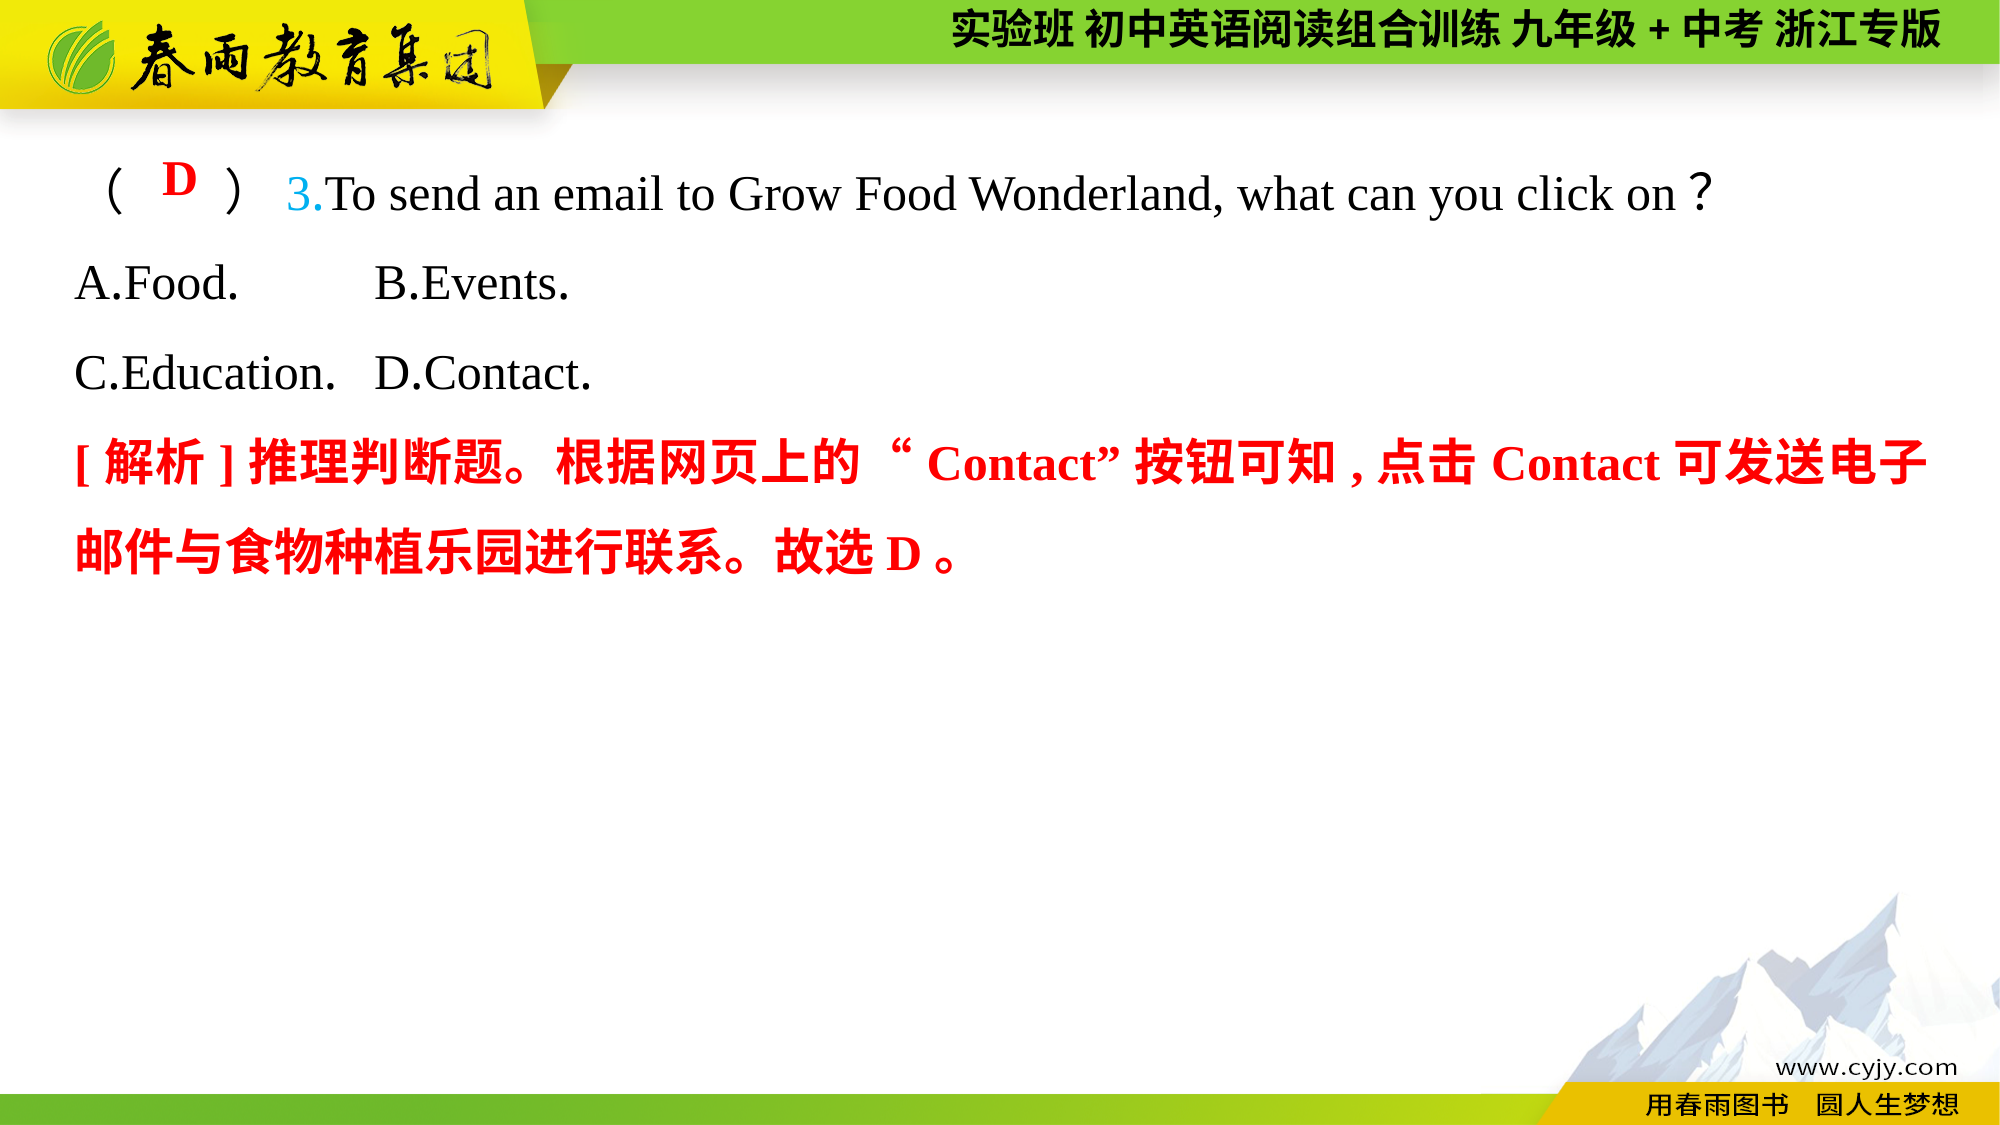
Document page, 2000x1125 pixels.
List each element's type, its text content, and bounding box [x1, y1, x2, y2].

text_box D [147, 138, 214, 213]
text_box [解析]推理判断题。根据网页上的“Contact”按钮可知,点击Contact可发送电子邮件与食物种植乐园进行联系。故选D。 [59, 392, 1944, 588]
picture [0, 0, 2000, 1125]
list （ ）3.To send an email to Grow Food Wonderland, what can you click on？ A.Food. B.Events. C.Education. D.Contact. [59, 122, 1944, 392]
